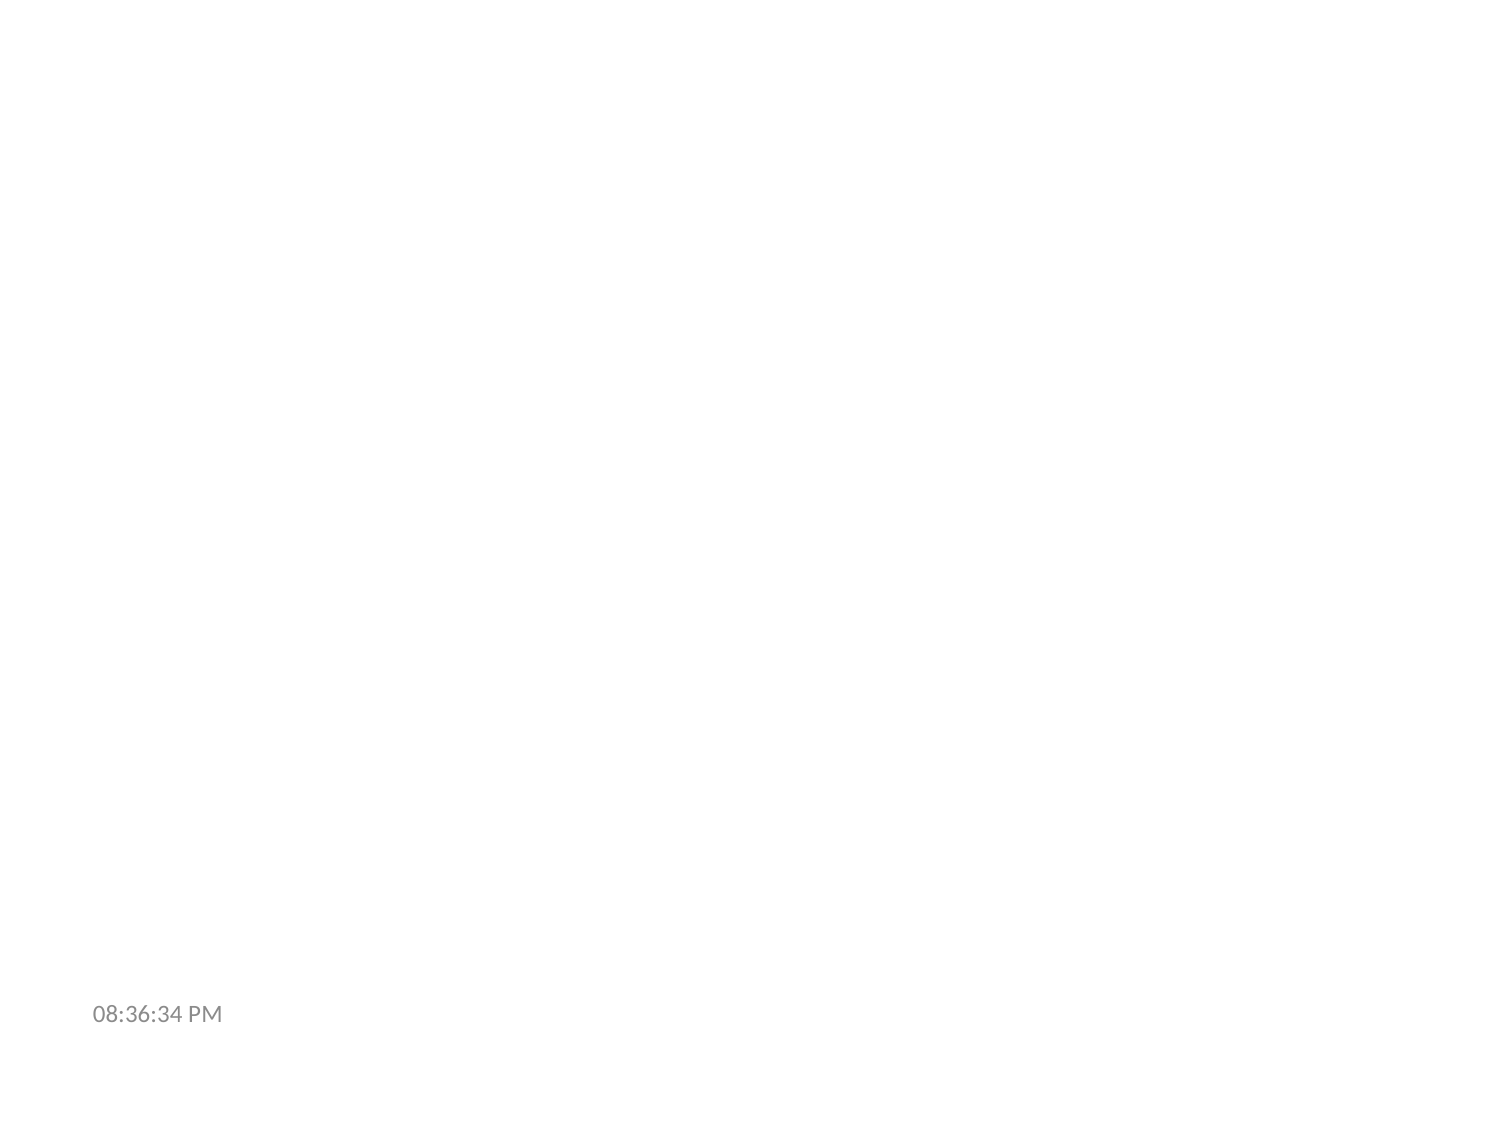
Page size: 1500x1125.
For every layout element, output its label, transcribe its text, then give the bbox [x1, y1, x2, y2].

text_box 3:35:09 PM [77, 982, 428, 1043]
